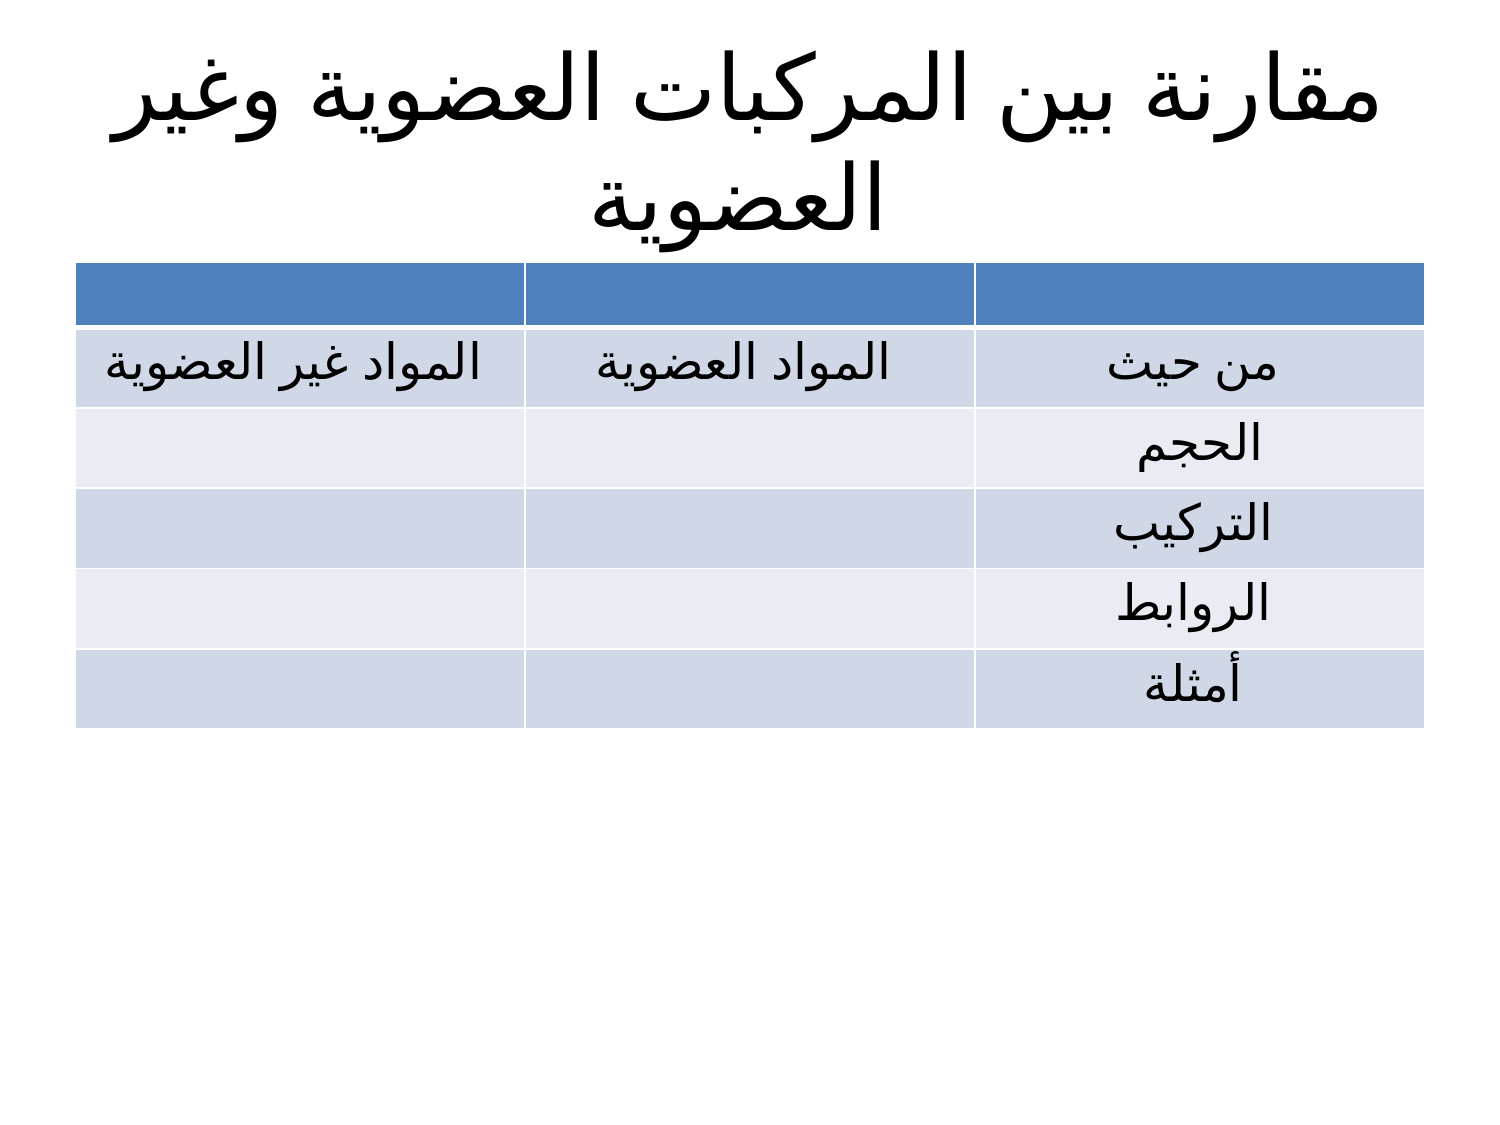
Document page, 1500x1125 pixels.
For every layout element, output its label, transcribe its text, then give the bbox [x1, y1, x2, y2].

table_cell المواد غير العضوية [76, 330, 524, 407]
table_header [526, 263, 974, 325]
table_cell الروابط [976, 569, 1424, 648]
table_cell الحجم [976, 409, 1424, 487]
table_cell [76, 569, 524, 648]
title مقارنة بين المركبات العضوية وغير العضوية [75, 45, 1425, 233]
table_cell أمثلة [976, 650, 1424, 728]
table_cell [76, 409, 524, 487]
table_cell [76, 489, 524, 568]
table_header [976, 263, 1424, 325]
table_cell [526, 489, 974, 568]
table_cell [526, 650, 974, 728]
table_cell المواد العضوية [526, 330, 974, 407]
table_cell من حيث [976, 330, 1424, 407]
table_cell [526, 569, 974, 648]
table_header [76, 263, 524, 325]
table_cell [526, 409, 974, 487]
table_cell [76, 650, 524, 728]
table_cell التركيب [976, 489, 1424, 568]
